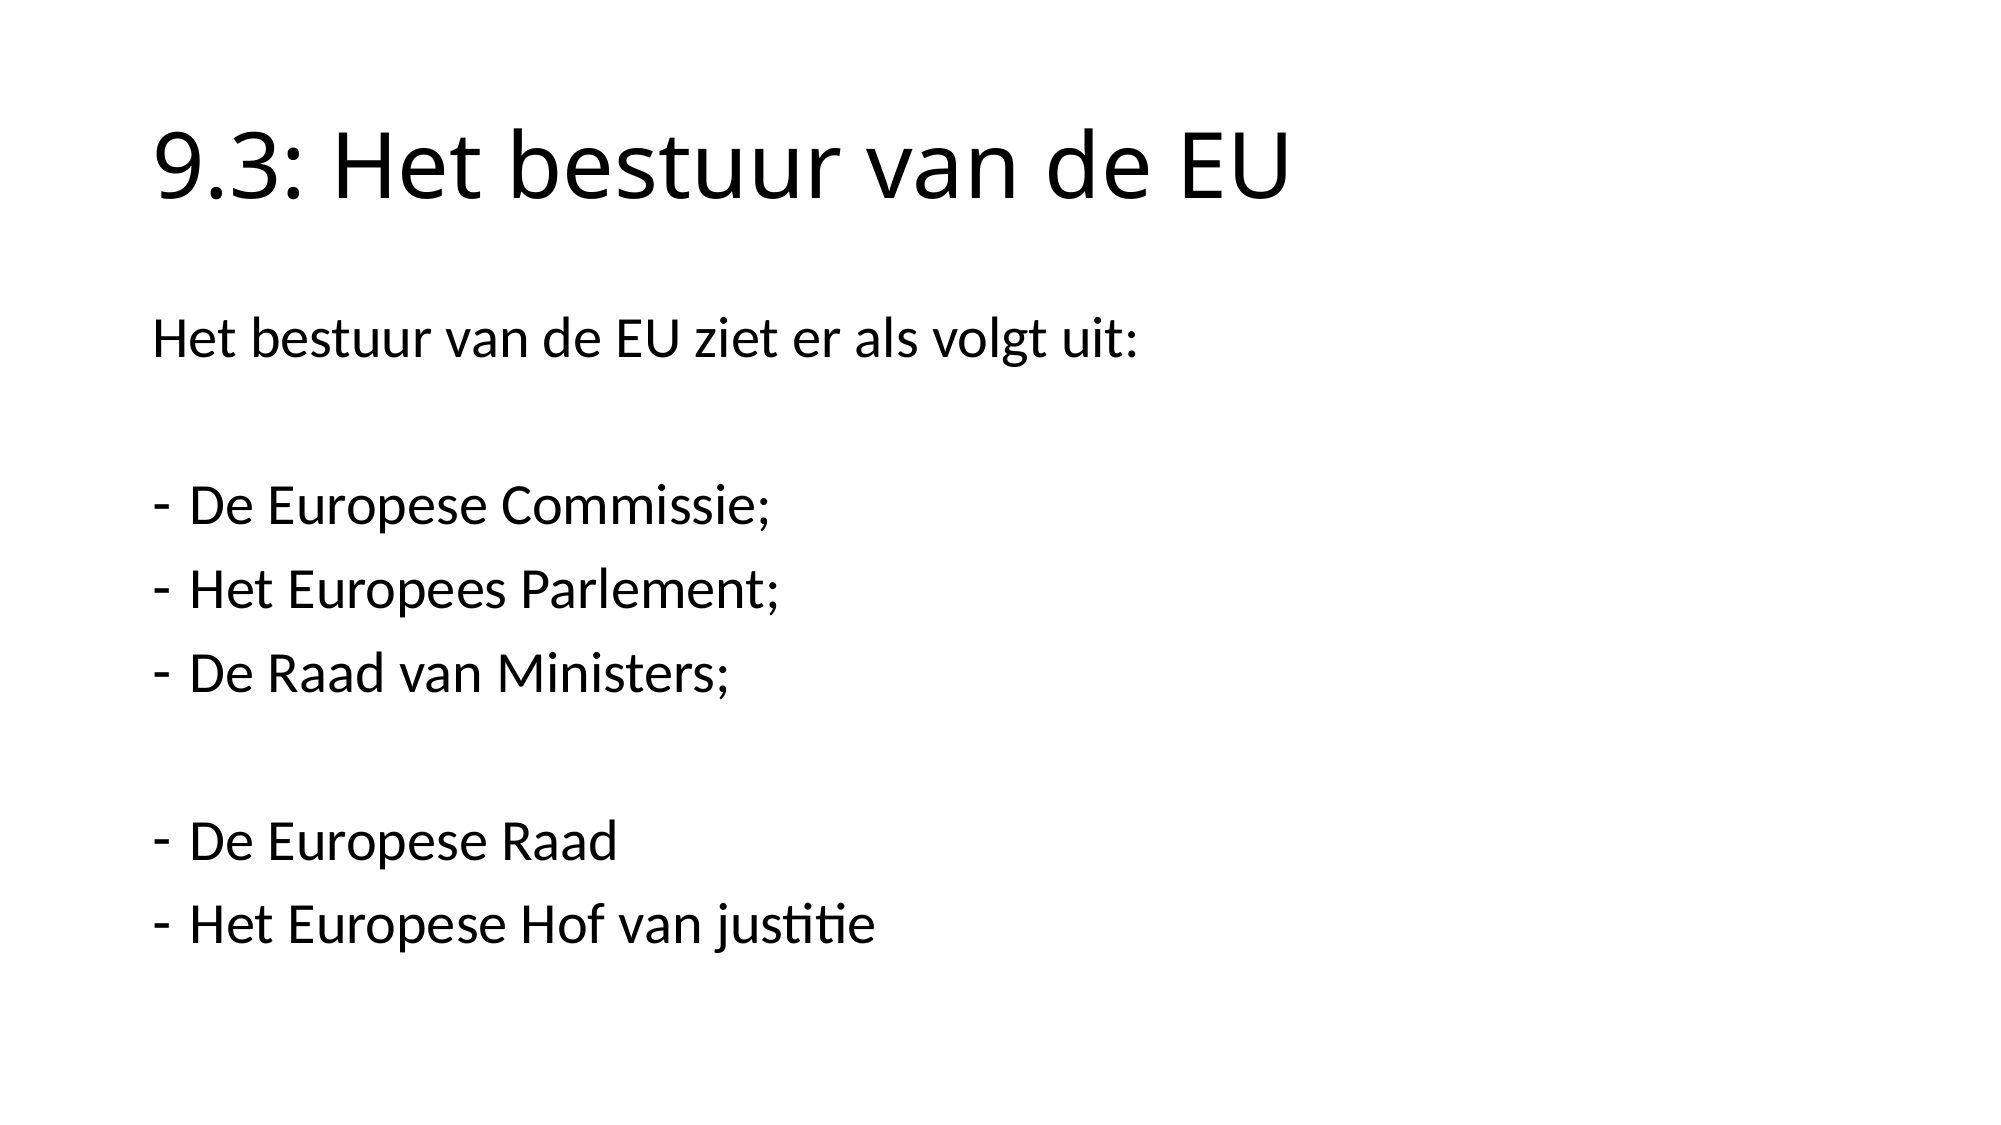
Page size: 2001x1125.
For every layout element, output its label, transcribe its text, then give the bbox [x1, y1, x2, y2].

list Het bestuur van de EU ziet er als volgt uit: De Europese Commissie; Het Europees Parlement; De Raad van Ministers; De Europese Raad Het Europese Hof van justitie [137, 299, 1863, 1014]
title 9.3: Het bestuur van de EU [137, 59, 1863, 278]
